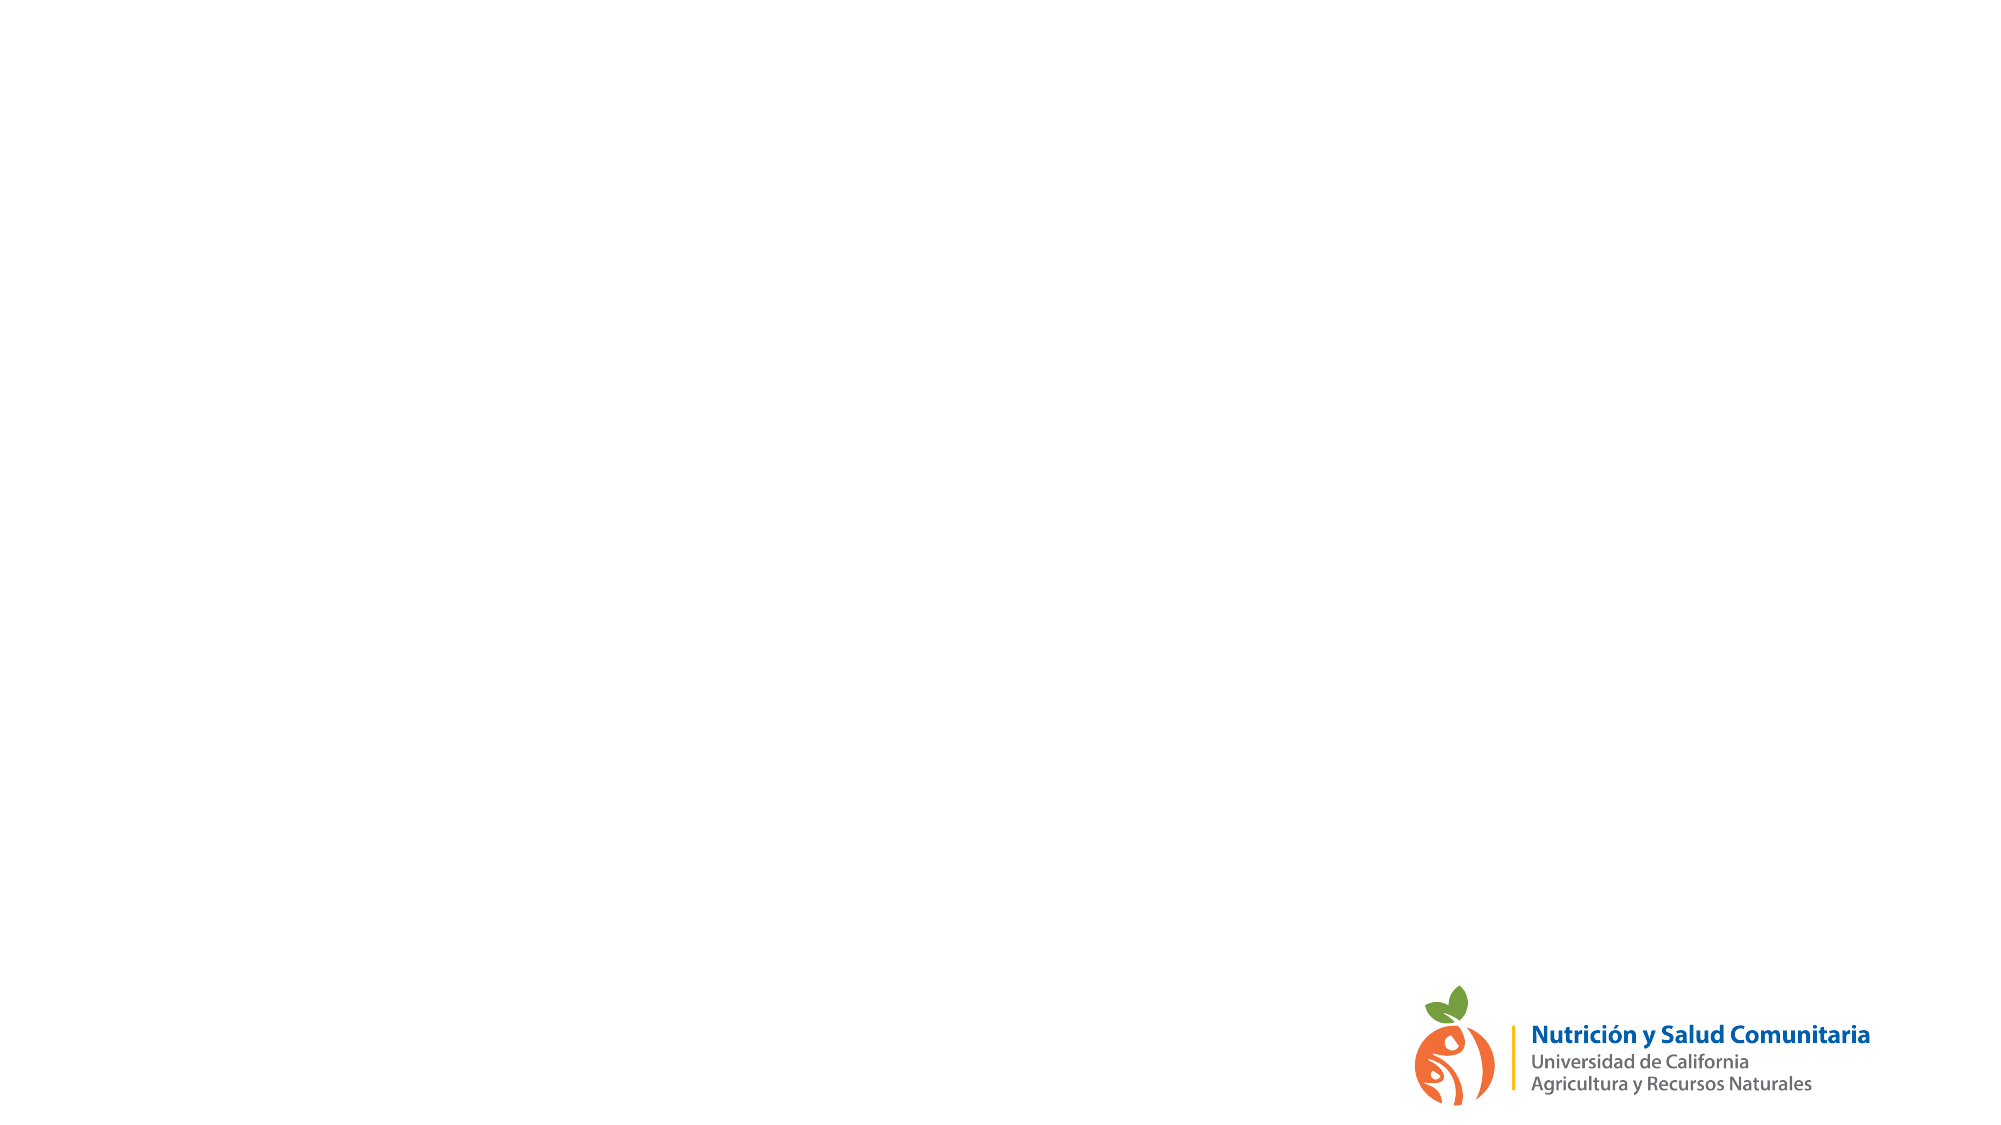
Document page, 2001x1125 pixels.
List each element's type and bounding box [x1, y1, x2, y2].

picture [1412, 985, 1872, 1107]
